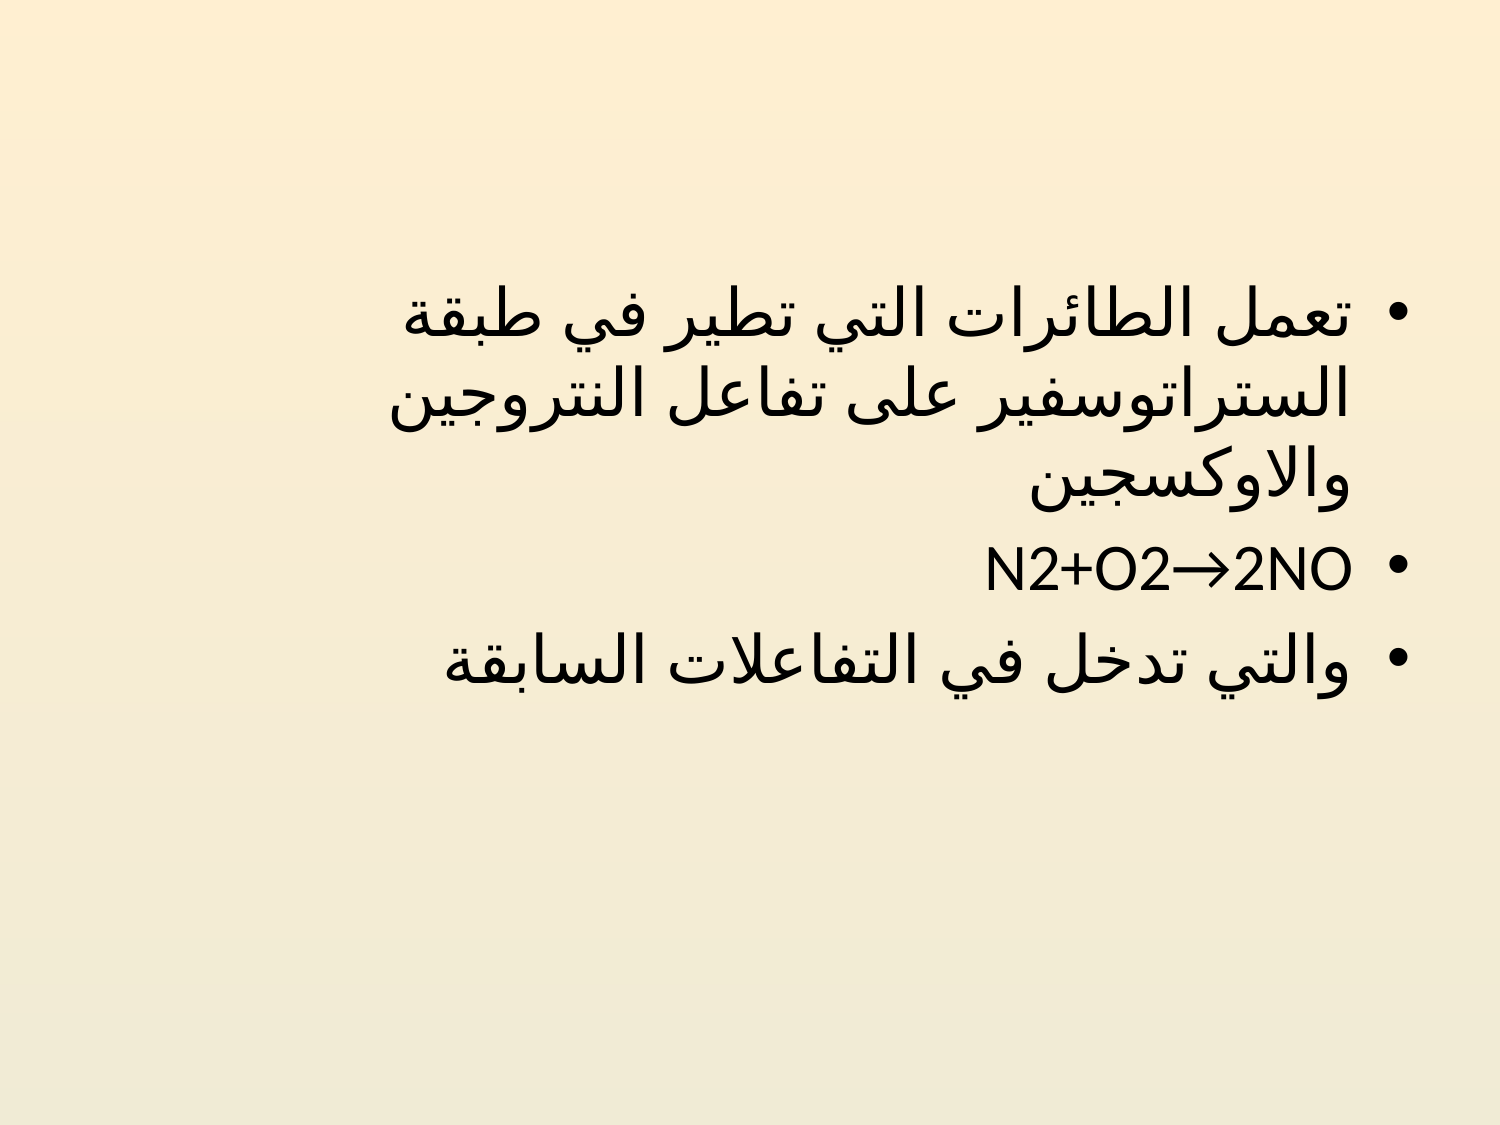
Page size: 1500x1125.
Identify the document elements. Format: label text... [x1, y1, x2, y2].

list تعمل الطائرات التي تطير في طبقة الستراتوسفير على تفاعل النتروجين والاوكسجين N2+O2→2NO والتي تدخل في التفاعلات السابقة [75, 262, 1425, 1005]
